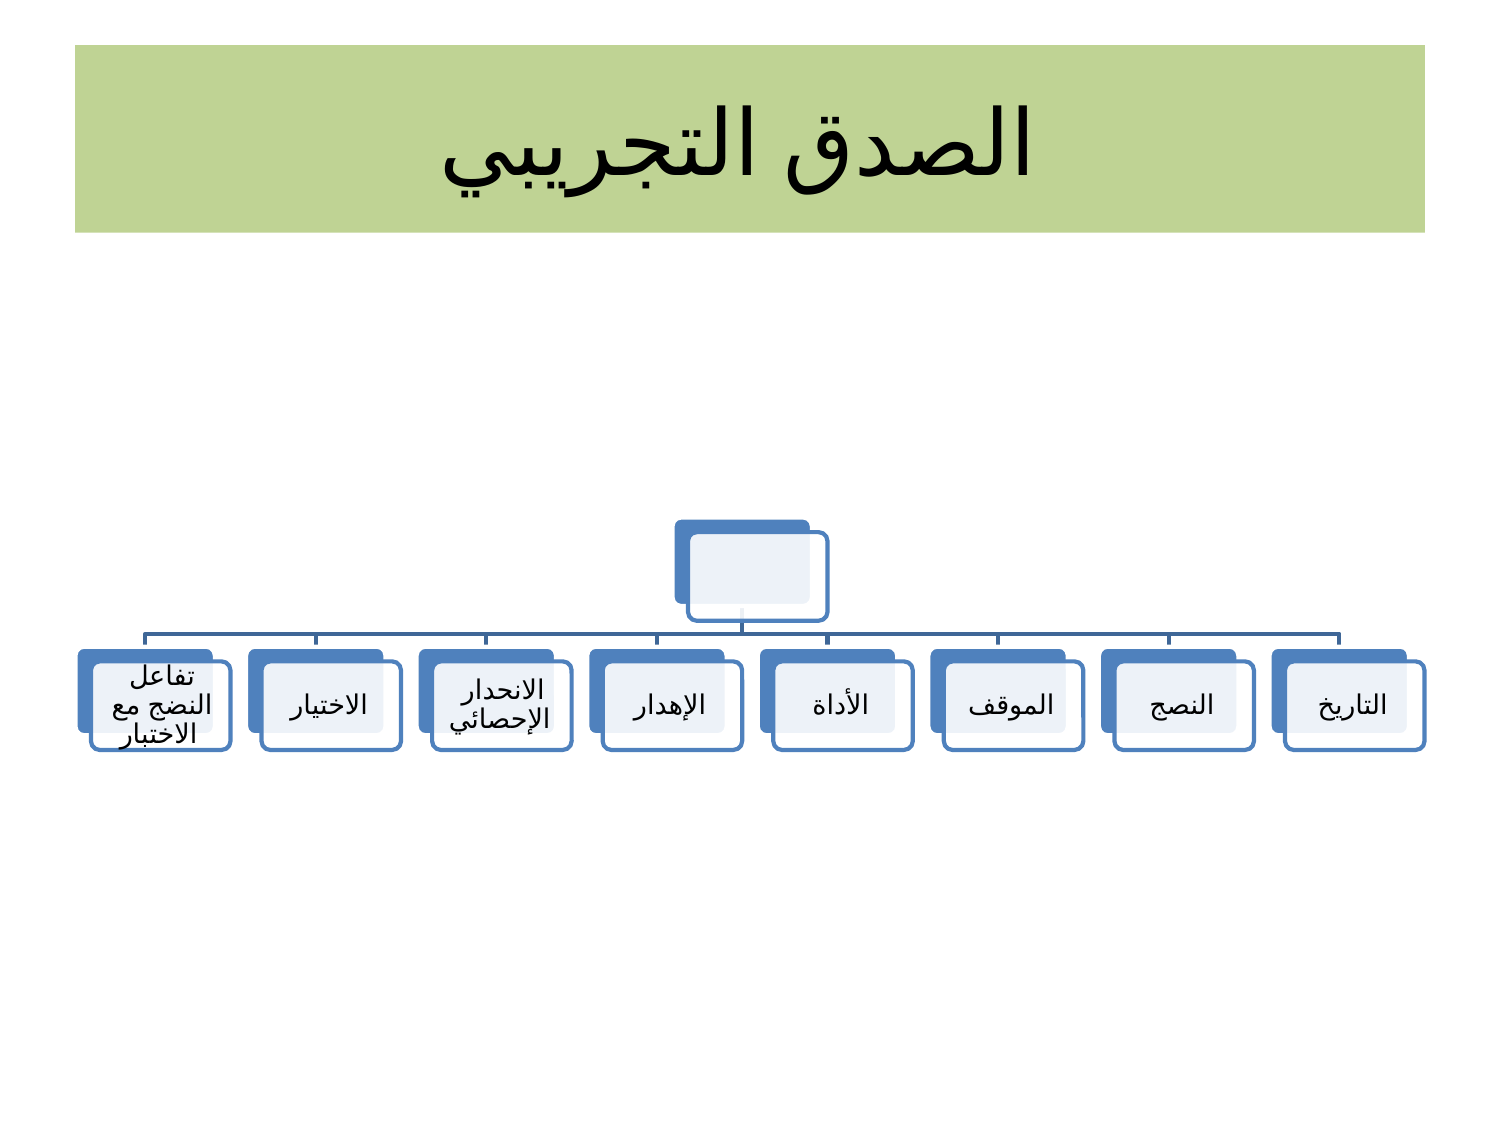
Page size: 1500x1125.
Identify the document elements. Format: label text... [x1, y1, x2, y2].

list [74, 262, 1426, 1006]
title الصدق التجريبي [75, 45, 1425, 233]
